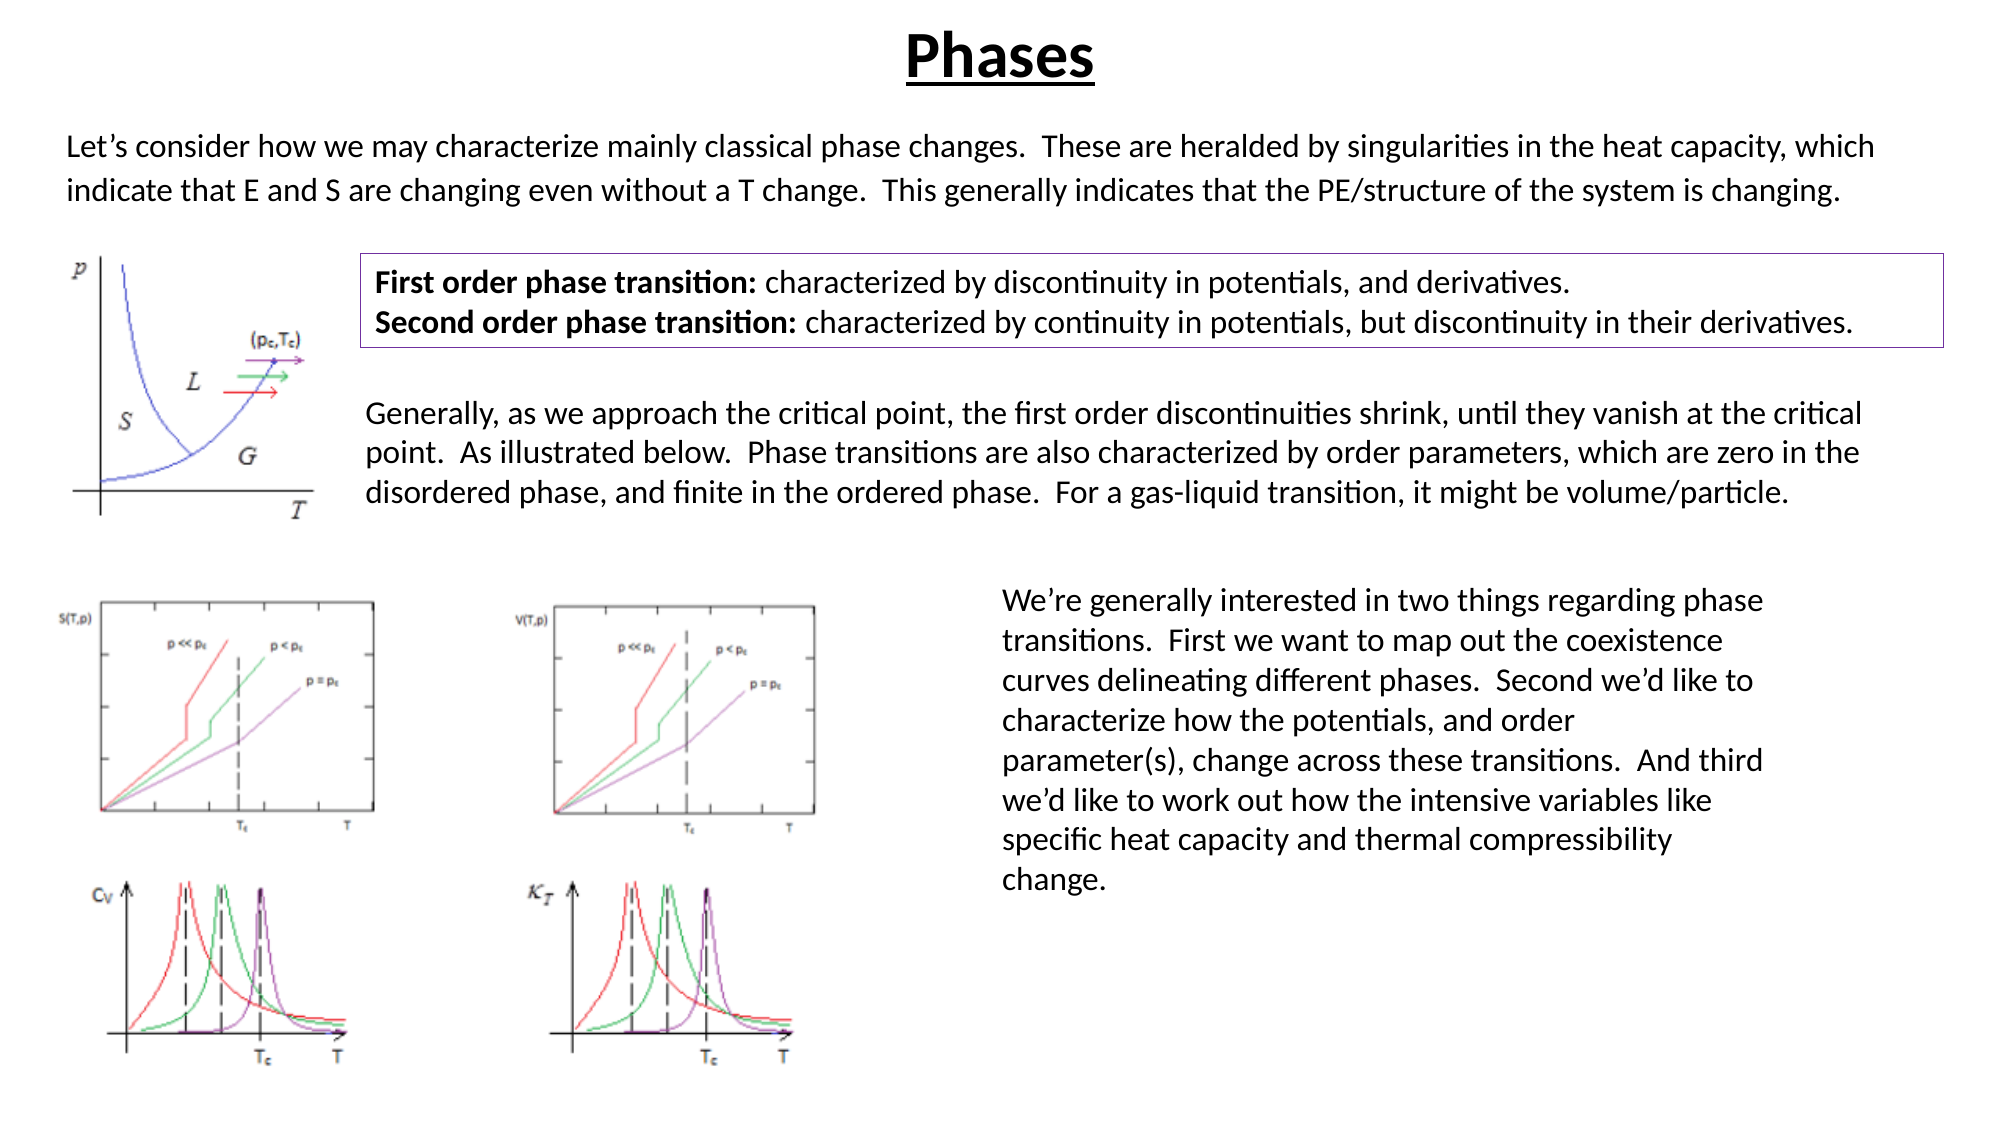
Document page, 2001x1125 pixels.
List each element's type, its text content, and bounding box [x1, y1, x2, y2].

text_box We’re generally interested in two things regarding phase transitions. First we want to map out the coexistence curves delineating different phases. Second we’d like to characterize how the potentials, and order parameter(s), change across these transitions. And third we’d like to work out how the intensive variables like specific heat capacity and thermal compressibility change. [987, 570, 1781, 905]
text_box First order phase transition: characterized by discontinuity in potentials, and derivatives. Second order phase transition: characterized by continuity in potentials, but discontinuity in their derivatives. [360, 253, 1944, 348]
text_box Let’s consider how we may characterize mainly classical phase changes. These are heralded by singularities in the heat capacity, which indicate that E and S are changing even without a T change. This generally indicates that the PE/structure of the system is changing. [51, 117, 1944, 217]
picture [46, 582, 417, 1088]
text_box Generally, as we approach the critical point, the first order discontinuities shrink, until they vanish at the critical point. As illustrated below. Phase transitions are also characterized by order parameters, which are zero in the disordered phase, and finite in the ordered phase. For a gas-liquid transition, it might be volume/particle. [350, 383, 1934, 518]
picture [51, 236, 337, 543]
text_box Phases [754, 12, 1246, 100]
picture [480, 582, 870, 1080]
